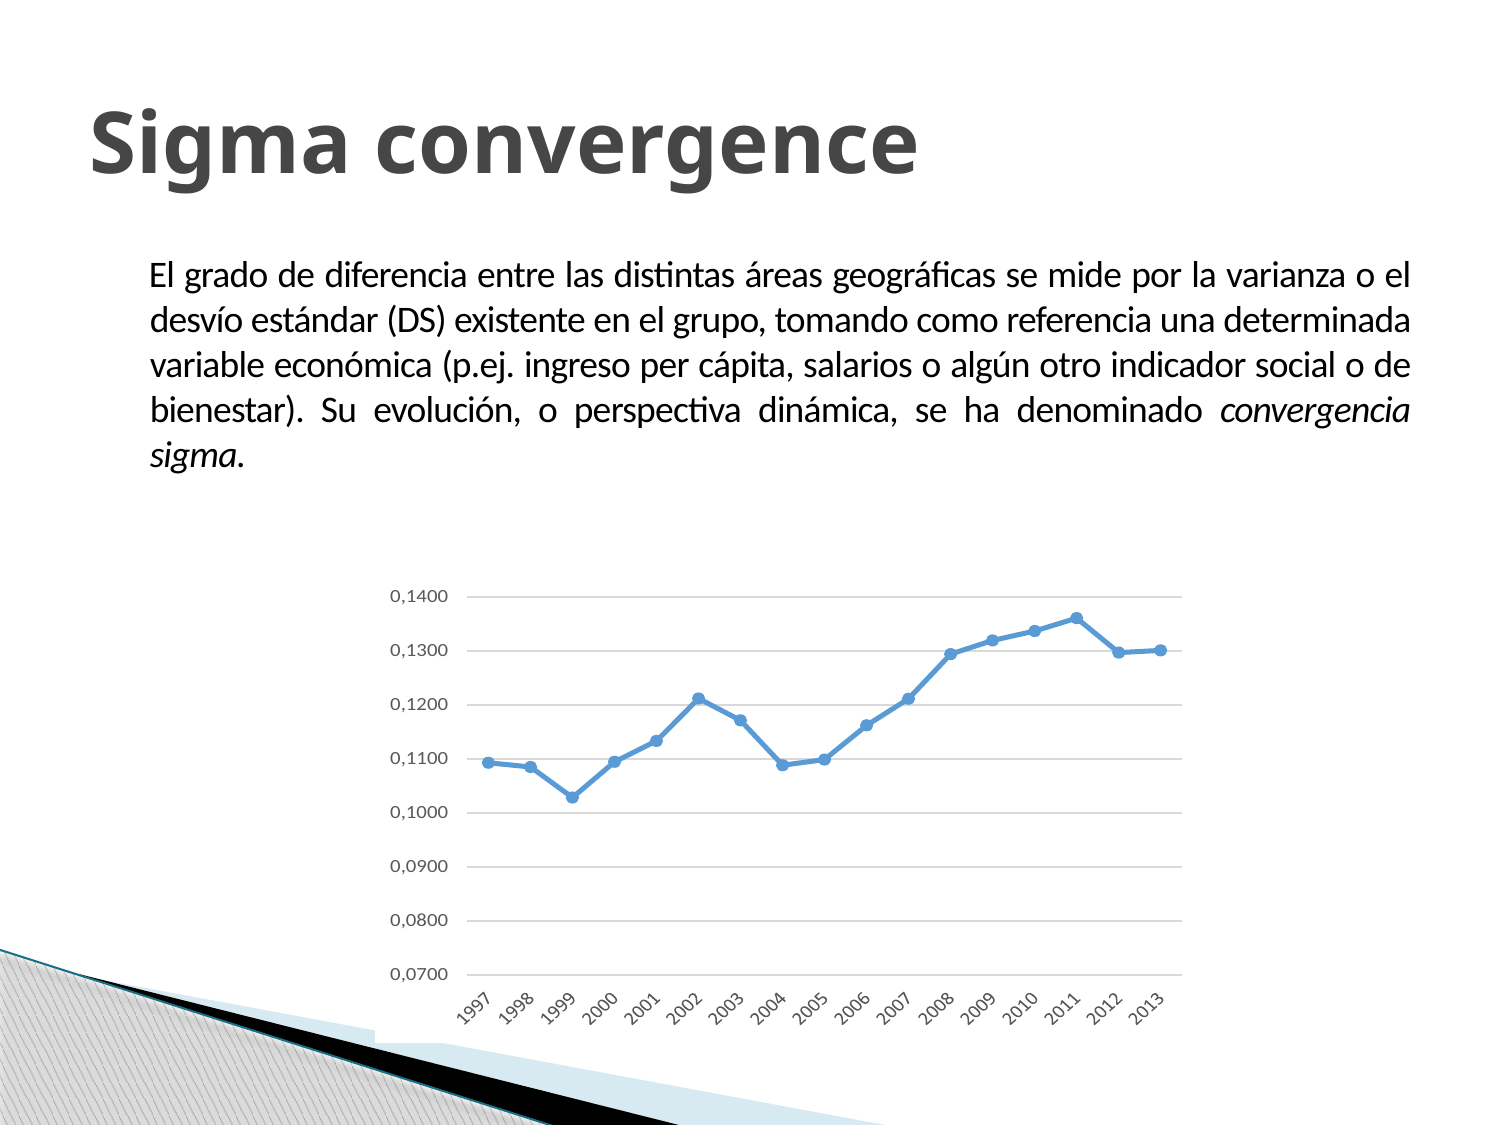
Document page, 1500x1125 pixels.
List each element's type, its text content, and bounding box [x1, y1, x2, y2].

list El grado de diferencia entre las distintas áreas geográficas se mide por la varianza o el desvío estándar (DS) existente en el grupo, tomando como referencia una determinada variable económica (p.ej. ingreso per cápita, salarios o algún otro indicador social o de bienestar). Su evolución, o perspectiva dinámica, se ha denominado convergencia sigma. [75, 243, 1425, 986]
title Sigma convergence [75, 45, 1425, 233]
picture [374, 573, 1208, 1044]
